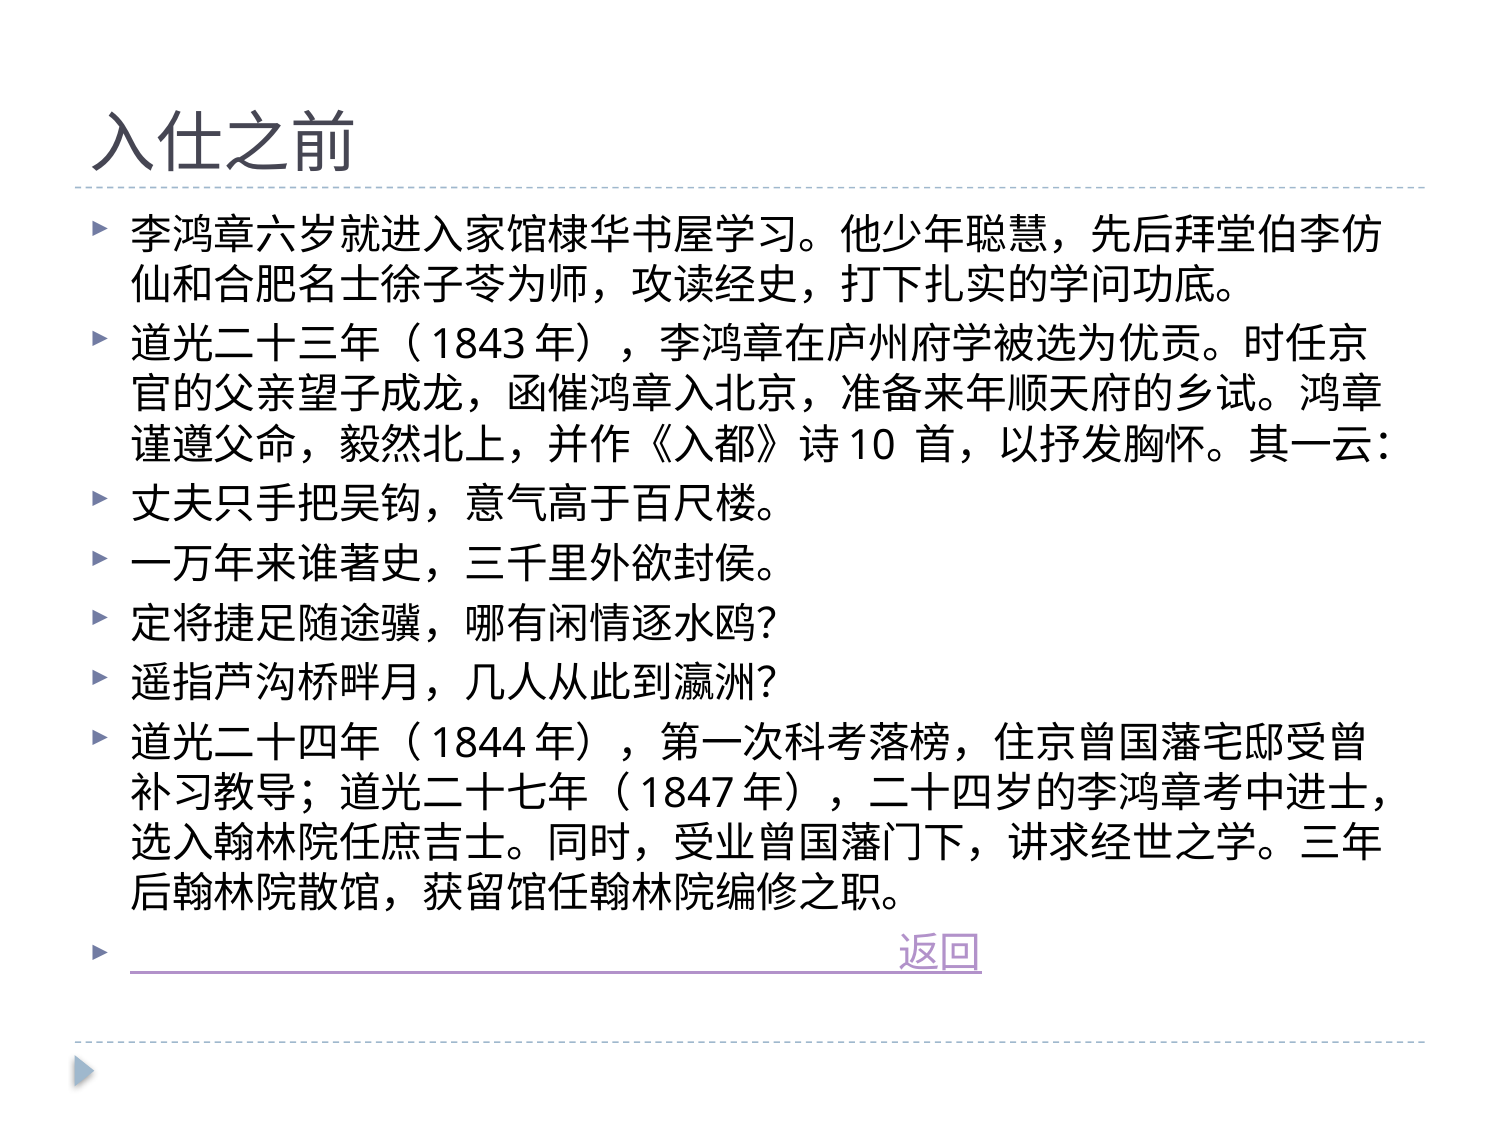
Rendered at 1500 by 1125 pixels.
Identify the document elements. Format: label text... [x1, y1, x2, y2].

list 李鸿章六岁就进入家馆棣华书屋学习。他少年聪慧，先后拜堂伯李仿仙和合肥名士徐子苓为师，攻读经史，打下扎实的学问功底。 道光二十三年（1843年），李鸿章在庐州府学被选为优贡。时任京官的父亲望子成龙，函催鸿章入北京，准备来年顺天府的乡试。鸿章谨遵父命，毅然北上，并作《入都》诗10 首，以抒发胸怀。其一云： 丈夫只手把吴钩，意气高于百尺楼。 一万年来谁著史，三千里外欲封侯。 定将捷足随途骥，哪有闲情逐水鸥？ 遥指芦沟桥畔月，几人从此到瀛洲？ 道光二十四年（1844年），第一次科考落榜，住京曾国藩宅邸受曾补习教导；道光二十七年（1847年），二十四岁的李鸿章考中进士，选入翰林院任庶吉士。同时，受业曾国藩门下，讲求经世之学。三年后翰林院散馆，获留馆任翰林院编修之职。 返回 [75, 200, 1425, 1010]
title 入仕之前 [75, 24, 1425, 188]
